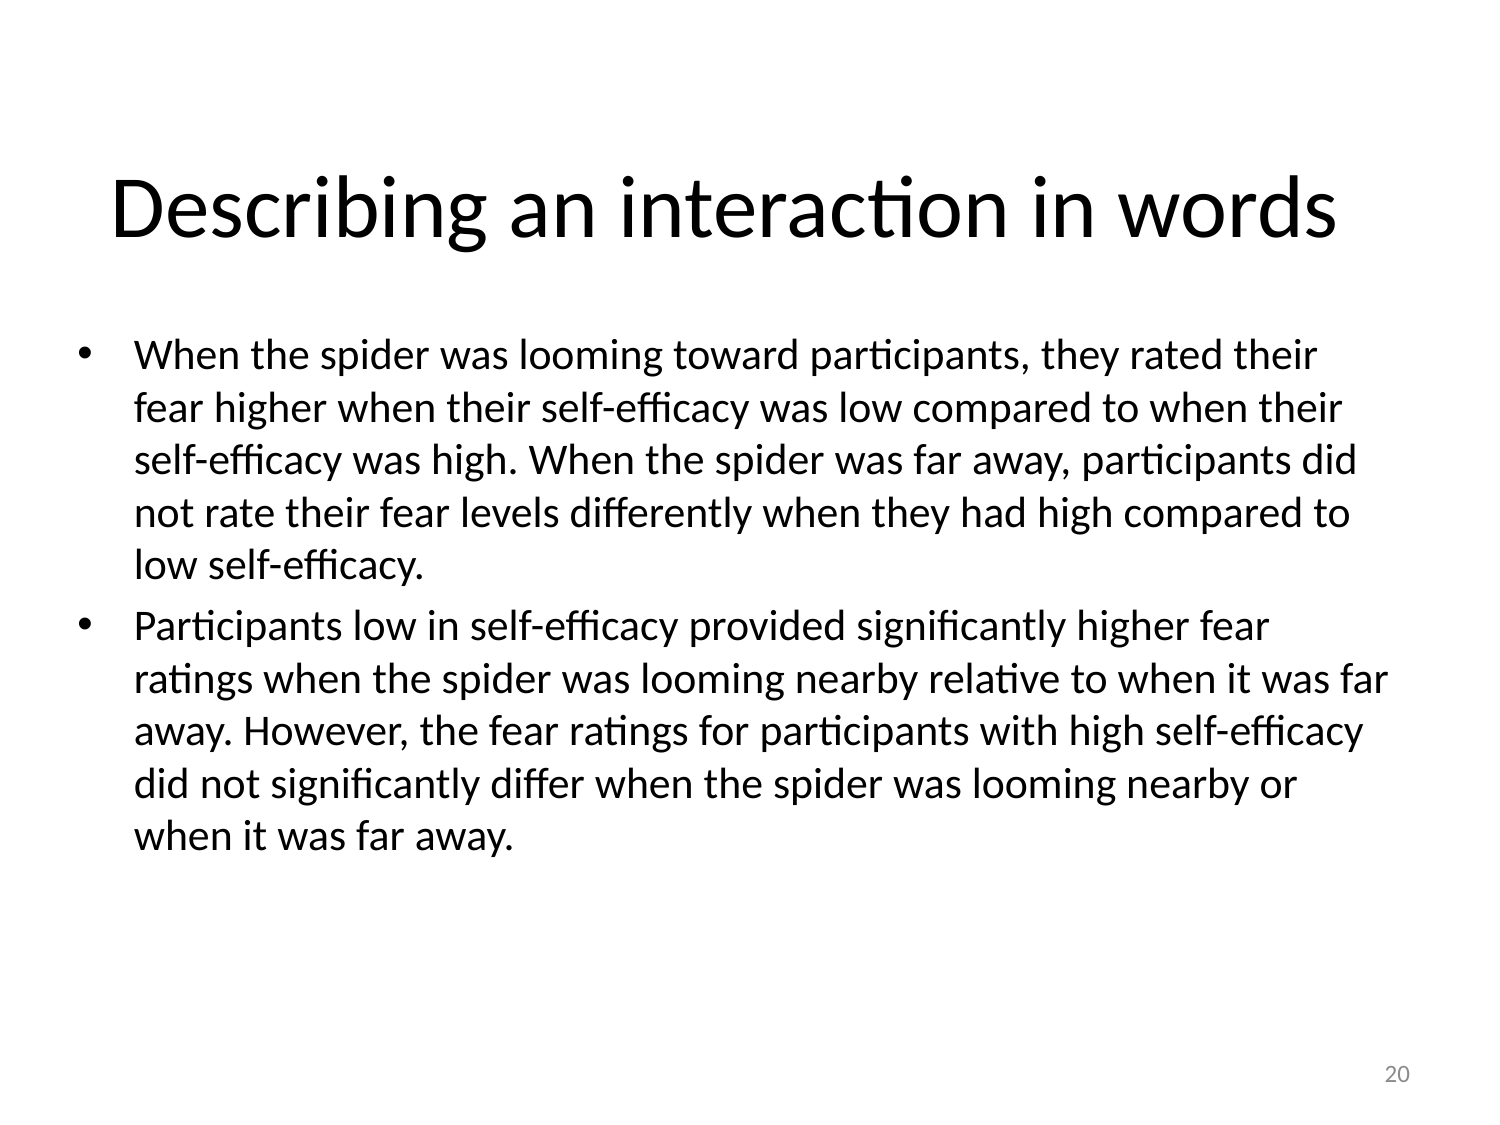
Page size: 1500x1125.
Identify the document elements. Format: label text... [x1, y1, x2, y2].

list When the spider was looming toward participants, they rated their fear higher when their self-efficacy was low compared to when their self-efficacy was high. When the spider was far away, participants did not rate their fear levels differently when they had high compared to low self-efficacy. Participants low in self-efficacy provided significantly higher fear ratings when the spider was looming nearby relative to when it was far away. However, the fear ratings for participants with high self-efficacy did not significantly differ when the spider was looming nearby or when it was far away. [62, 318, 1413, 919]
title Describing an interaction in words [50, 140, 1400, 263]
slide_number 20 [1074, 1042, 1425, 1103]
